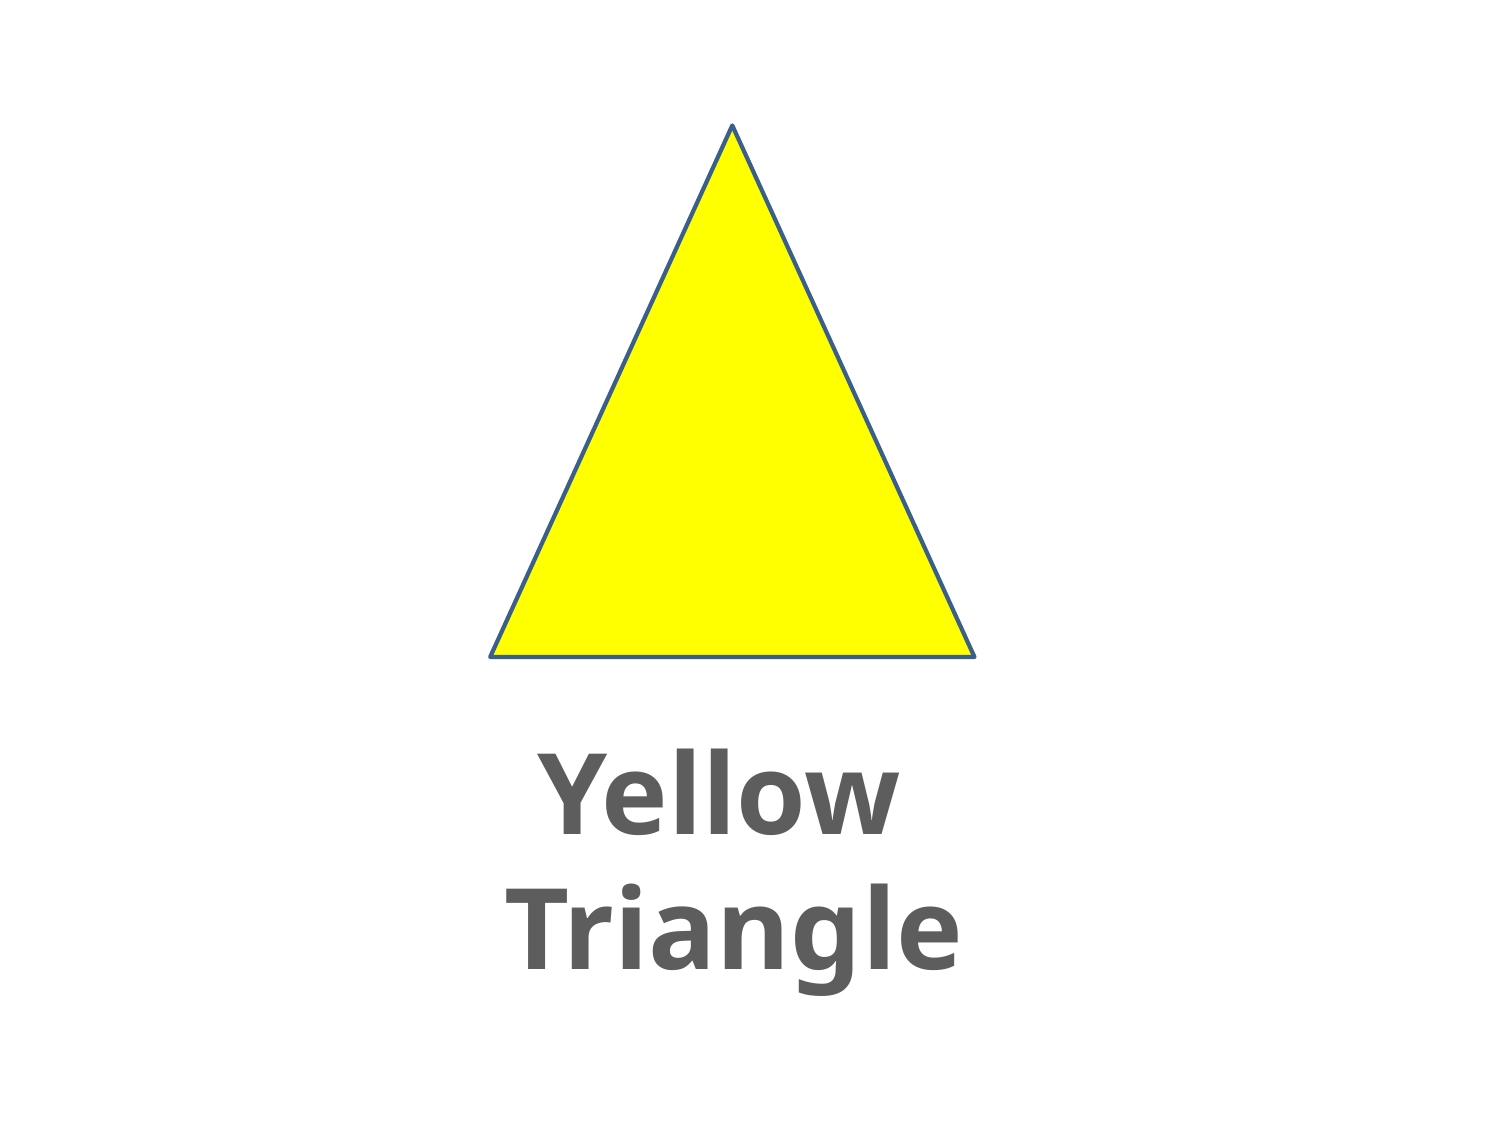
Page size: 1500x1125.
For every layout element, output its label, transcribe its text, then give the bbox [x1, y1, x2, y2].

text_box Yellow Triangle [489, 714, 978, 1000]
text_box [488, 123, 977, 660]
